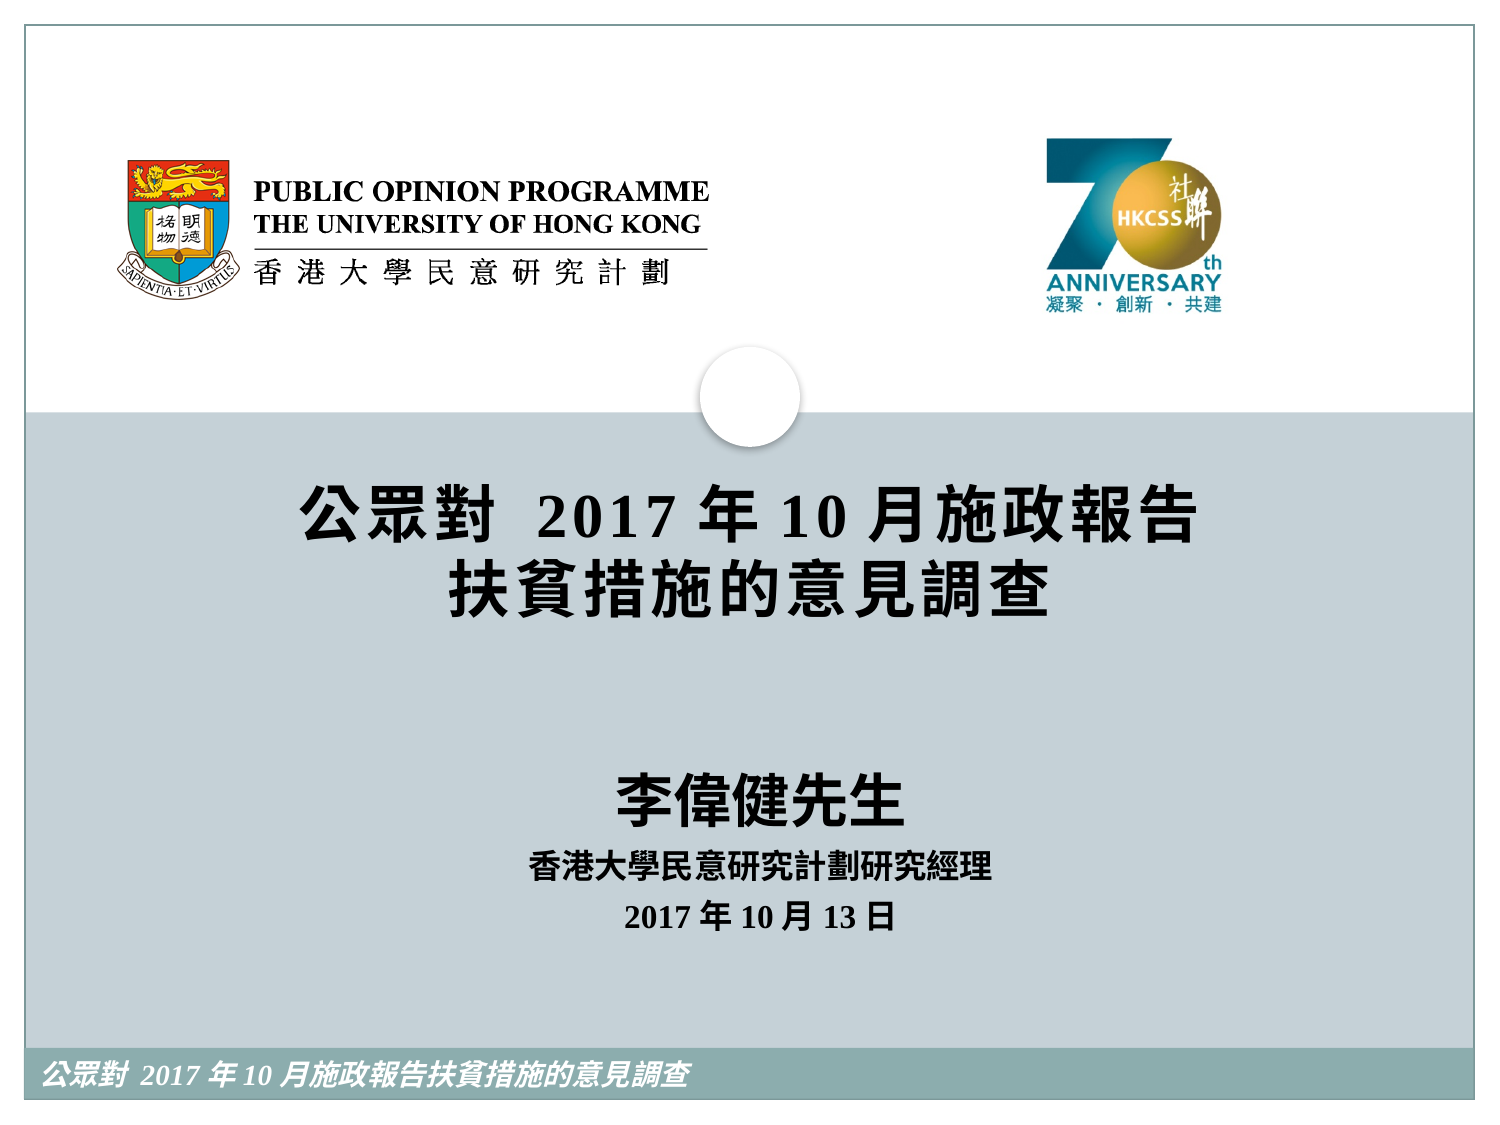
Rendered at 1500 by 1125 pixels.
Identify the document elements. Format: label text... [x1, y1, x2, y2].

text_box 李偉健先生 香港大學民意研究計劃研究經理 2017年10月13日 [117, 750, 1405, 943]
picture [1021, 116, 1235, 327]
subtitle 公眾對 2017年10月施政報告 扶貧措施的意見調查 [225, 467, 1275, 681]
picture [109, 136, 715, 326]
